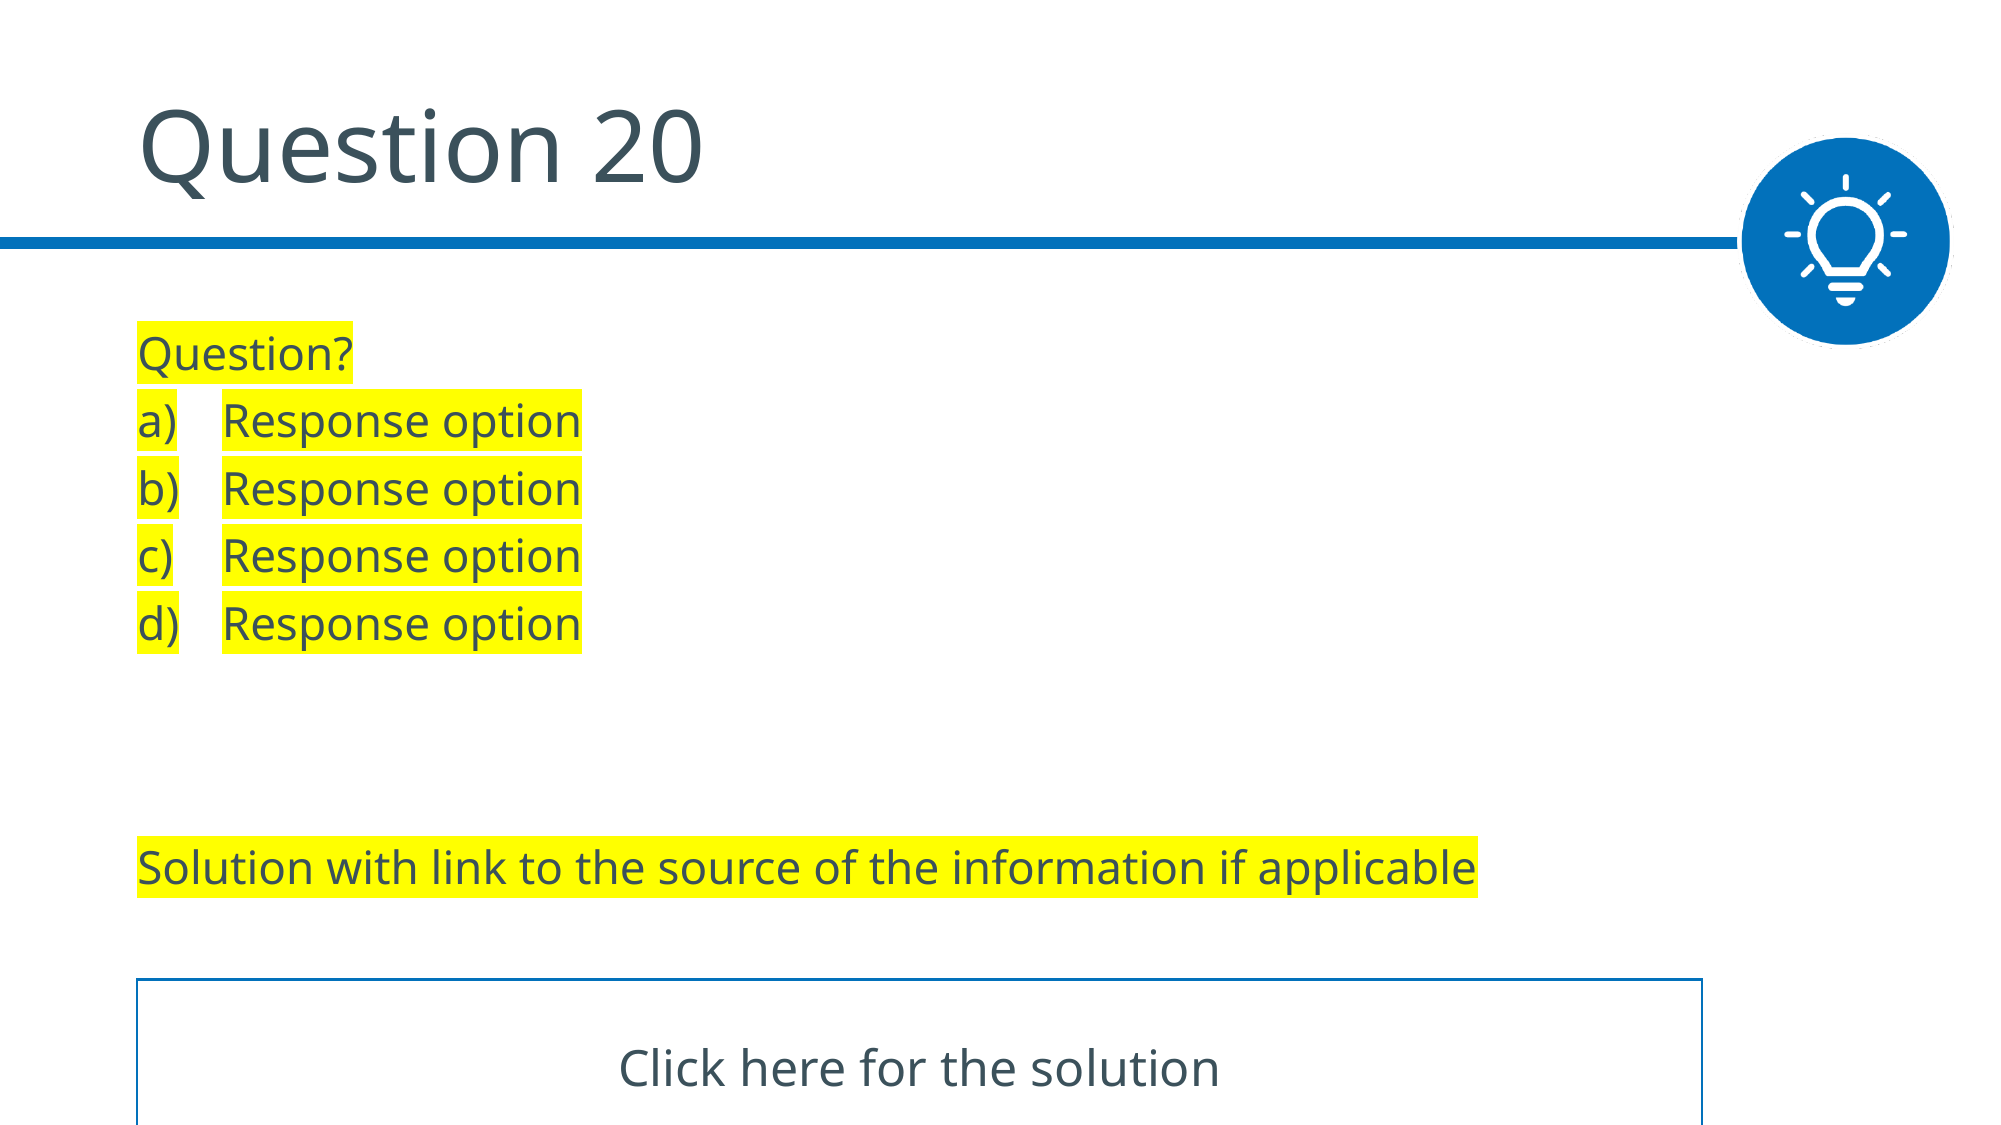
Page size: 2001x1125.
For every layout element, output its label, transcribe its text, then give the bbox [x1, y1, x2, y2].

title Question 20 [137, 47, 1703, 238]
picture [1737, 133, 1954, 349]
list Solution with link to the source of the information if applicable [137, 838, 1703, 978]
list Question? Response option Response option Response option Response option [137, 324, 1703, 782]
text_box Click here for the solution [136, 978, 1703, 1125]
